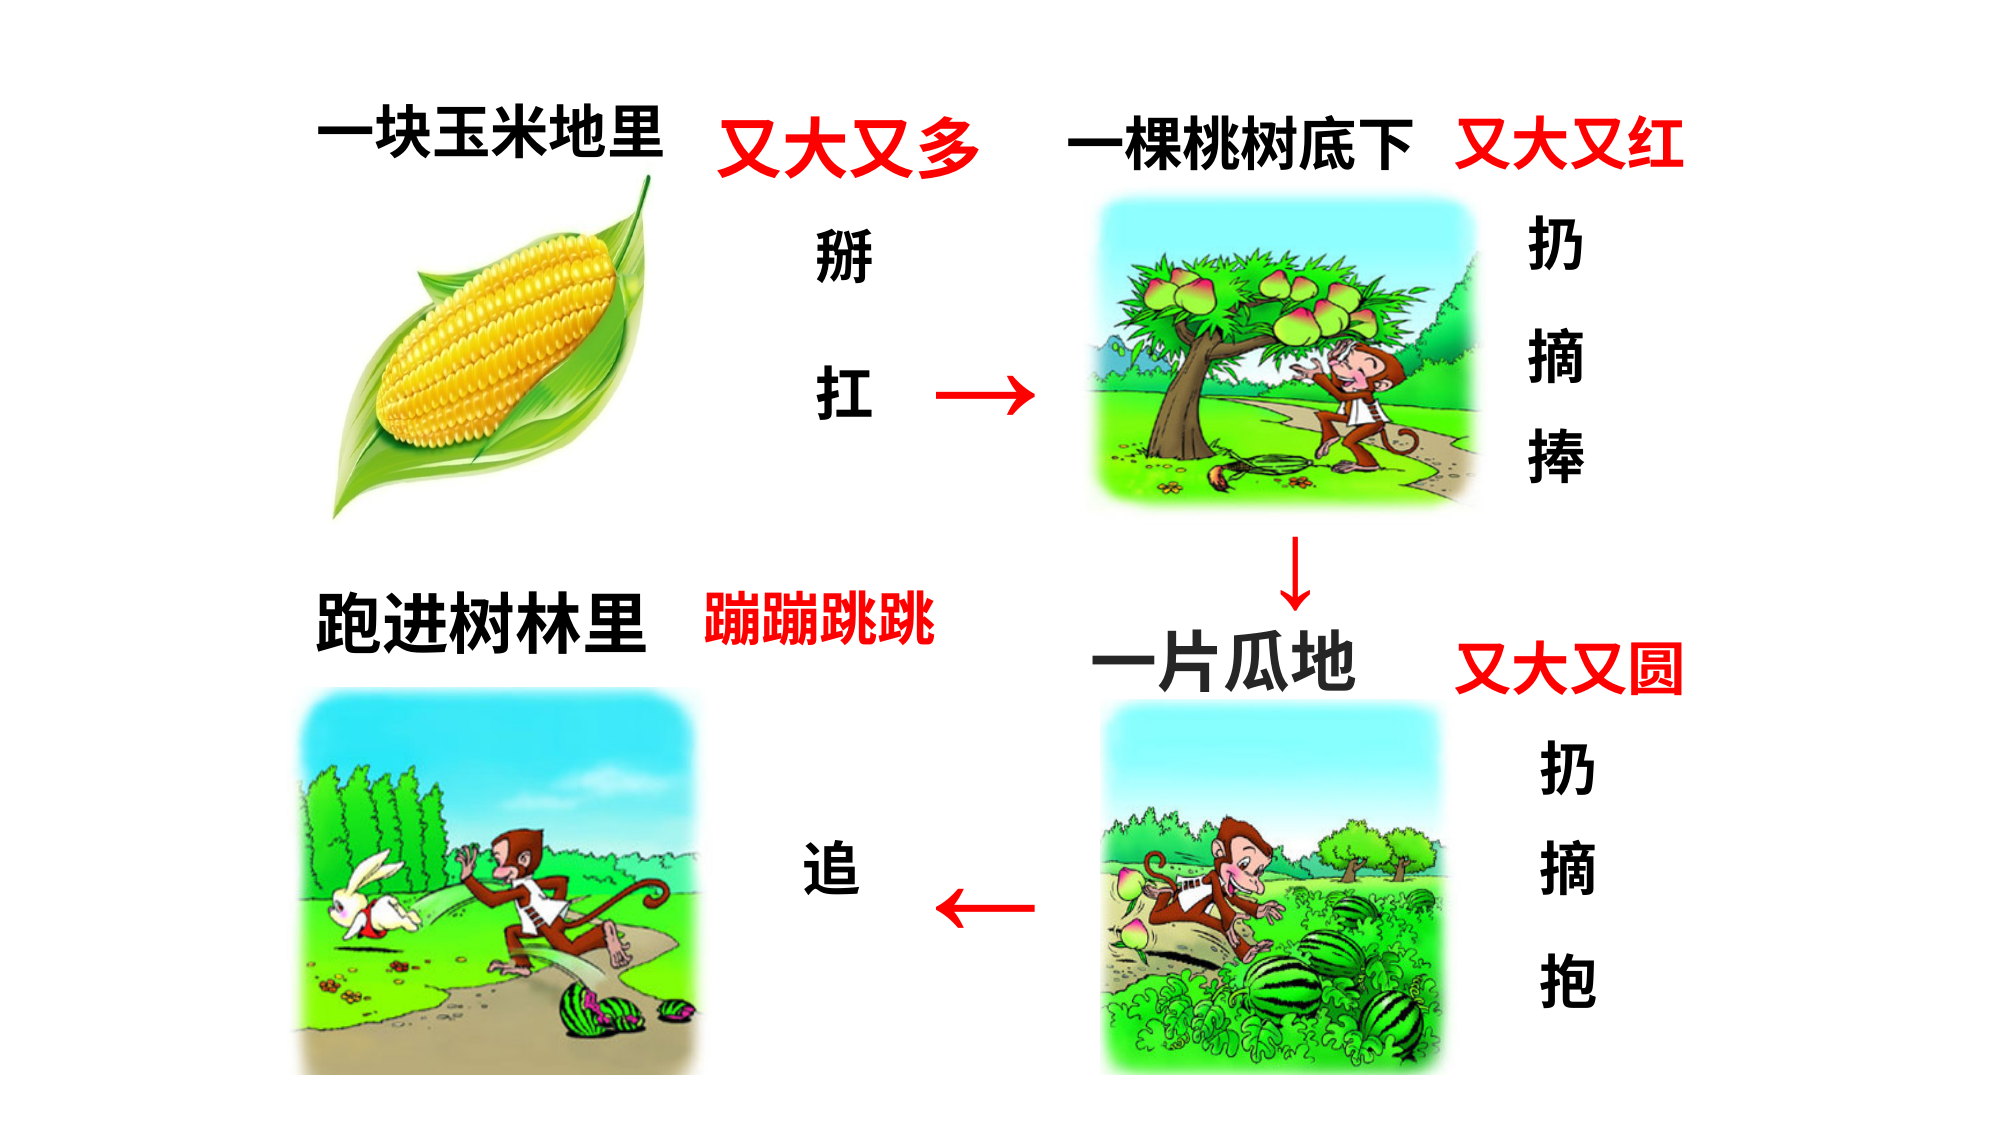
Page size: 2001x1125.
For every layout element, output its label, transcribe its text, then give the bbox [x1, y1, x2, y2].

text_box 又大又多 [700, 99, 998, 195]
text_box 扔 [1525, 725, 1614, 810]
text_box 扔 [1512, 200, 1601, 285]
text_box 跑进树林里 [300, 574, 665, 670]
text_box 捧 [1512, 412, 1601, 498]
picture [1099, 699, 1463, 1075]
text_box 蹦蹦跳跳 [688, 575, 952, 660]
text_box 追 [787, 825, 876, 910]
text_box ← [887, 762, 1084, 978]
text_box 一块玉米地里 [301, 87, 681, 173]
text_box 抱 [1525, 937, 1614, 1023]
picture [299, 162, 675, 525]
text_box → [887, 249, 1074, 465]
text_box 一片瓜地 [1075, 612, 1373, 708]
text_box 又大又红 [1438, 99, 1702, 185]
picture [287, 687, 713, 1075]
text_box ↓ [1250, 525, 1343, 640]
text_box 掰 [800, 212, 889, 298]
text_box 一棵桃树底下 [1051, 99, 1431, 185]
picture [1074, 174, 1488, 525]
text_box 扛 [800, 350, 887, 435]
text_box 摘 [1525, 825, 1614, 910]
text_box 摘 [1512, 312, 1601, 398]
text_box 又大又圆 [1438, 624, 1702, 710]
